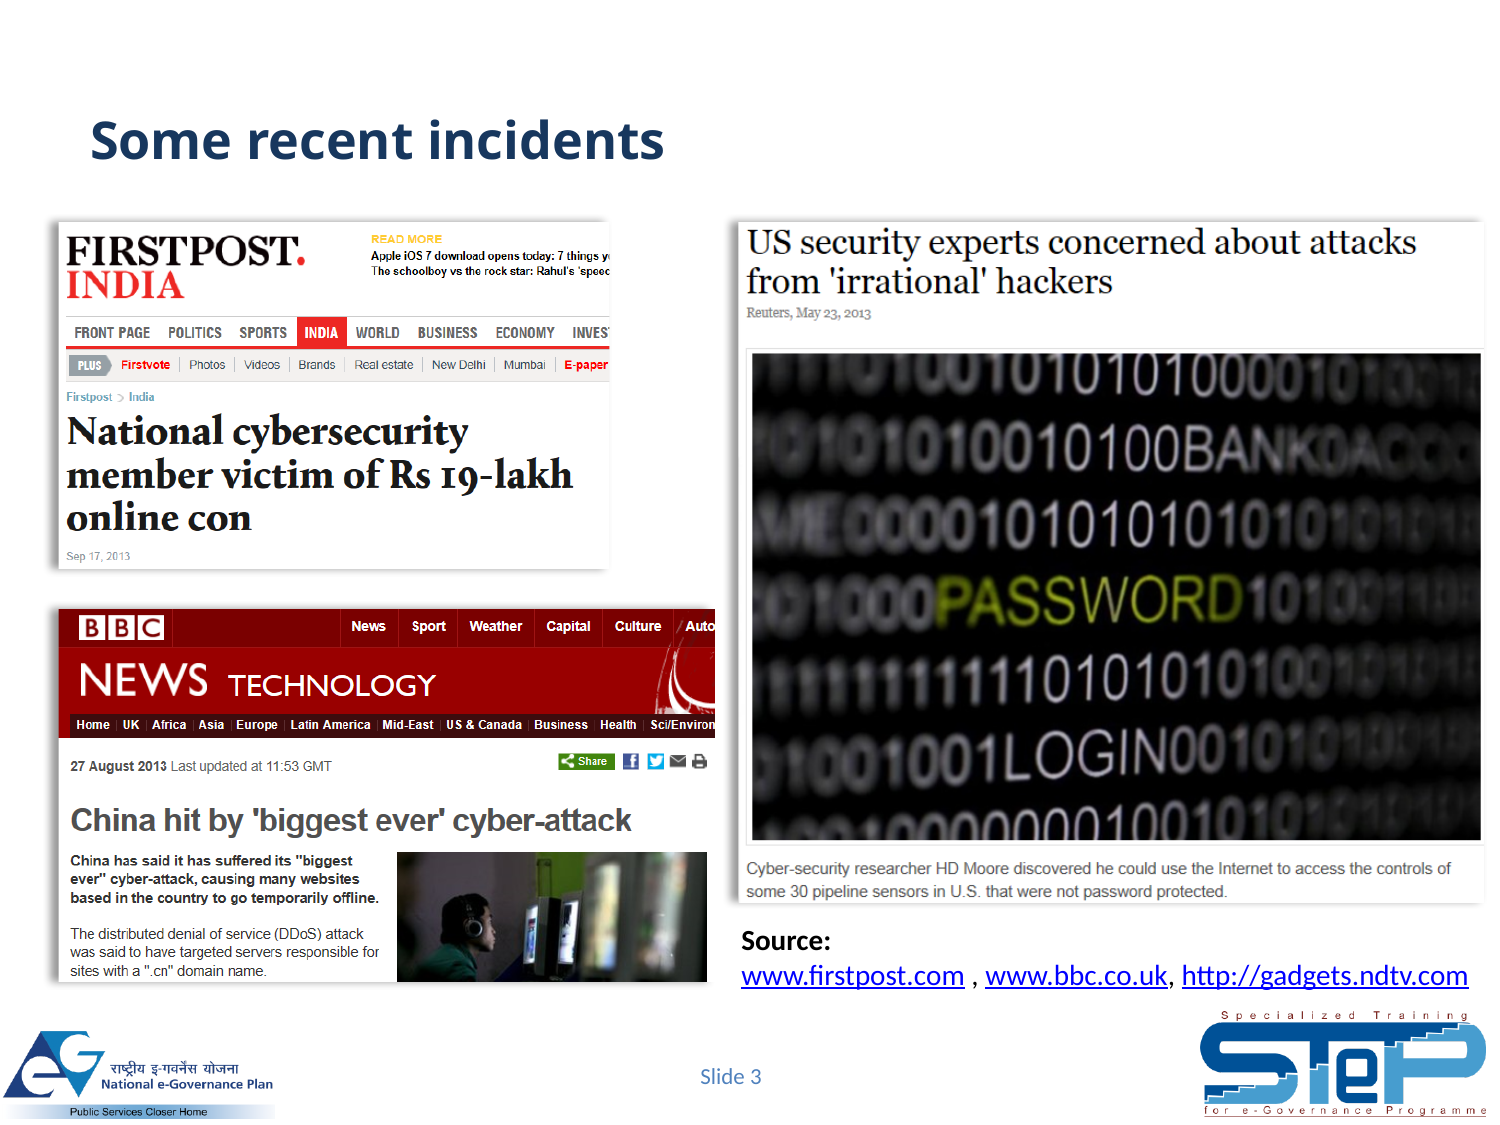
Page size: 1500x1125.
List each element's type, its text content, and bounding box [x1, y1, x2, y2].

picture [58, 222, 610, 569]
text_box Source: www.firstpost.com , www.bbc.co.uk, http://gadgets.ndtv.com [726, 913, 1500, 999]
picture [737, 222, 1485, 903]
picture [58, 609, 716, 982]
picture [1200, 1011, 1486, 1117]
picture [2, 1031, 275, 1119]
title Some recent incidents [75, 45, 1425, 233]
